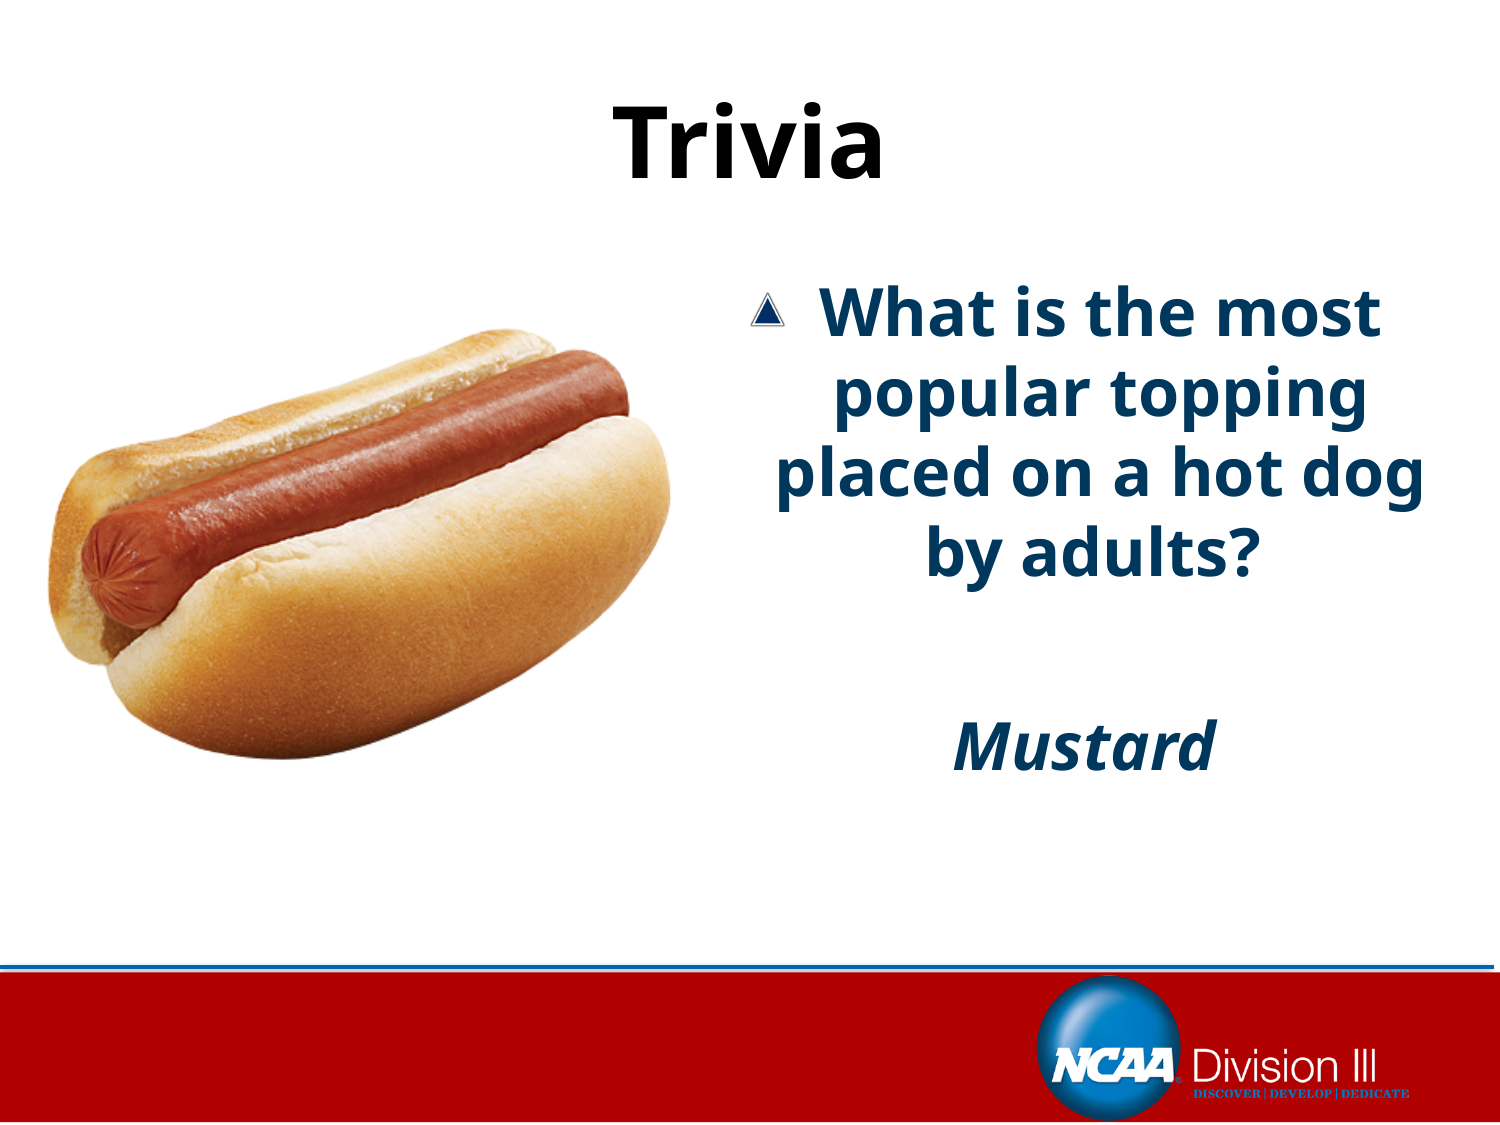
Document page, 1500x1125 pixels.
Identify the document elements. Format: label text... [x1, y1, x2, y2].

title Trivia [75, 45, 1425, 233]
list What is the most popular topping placed on a hot dog by adults? [671, 262, 1457, 916]
picture [46, 197, 672, 902]
text_box Mustard [730, 696, 1456, 872]
picture [744, 286, 791, 334]
picture [1021, 947, 1423, 1125]
